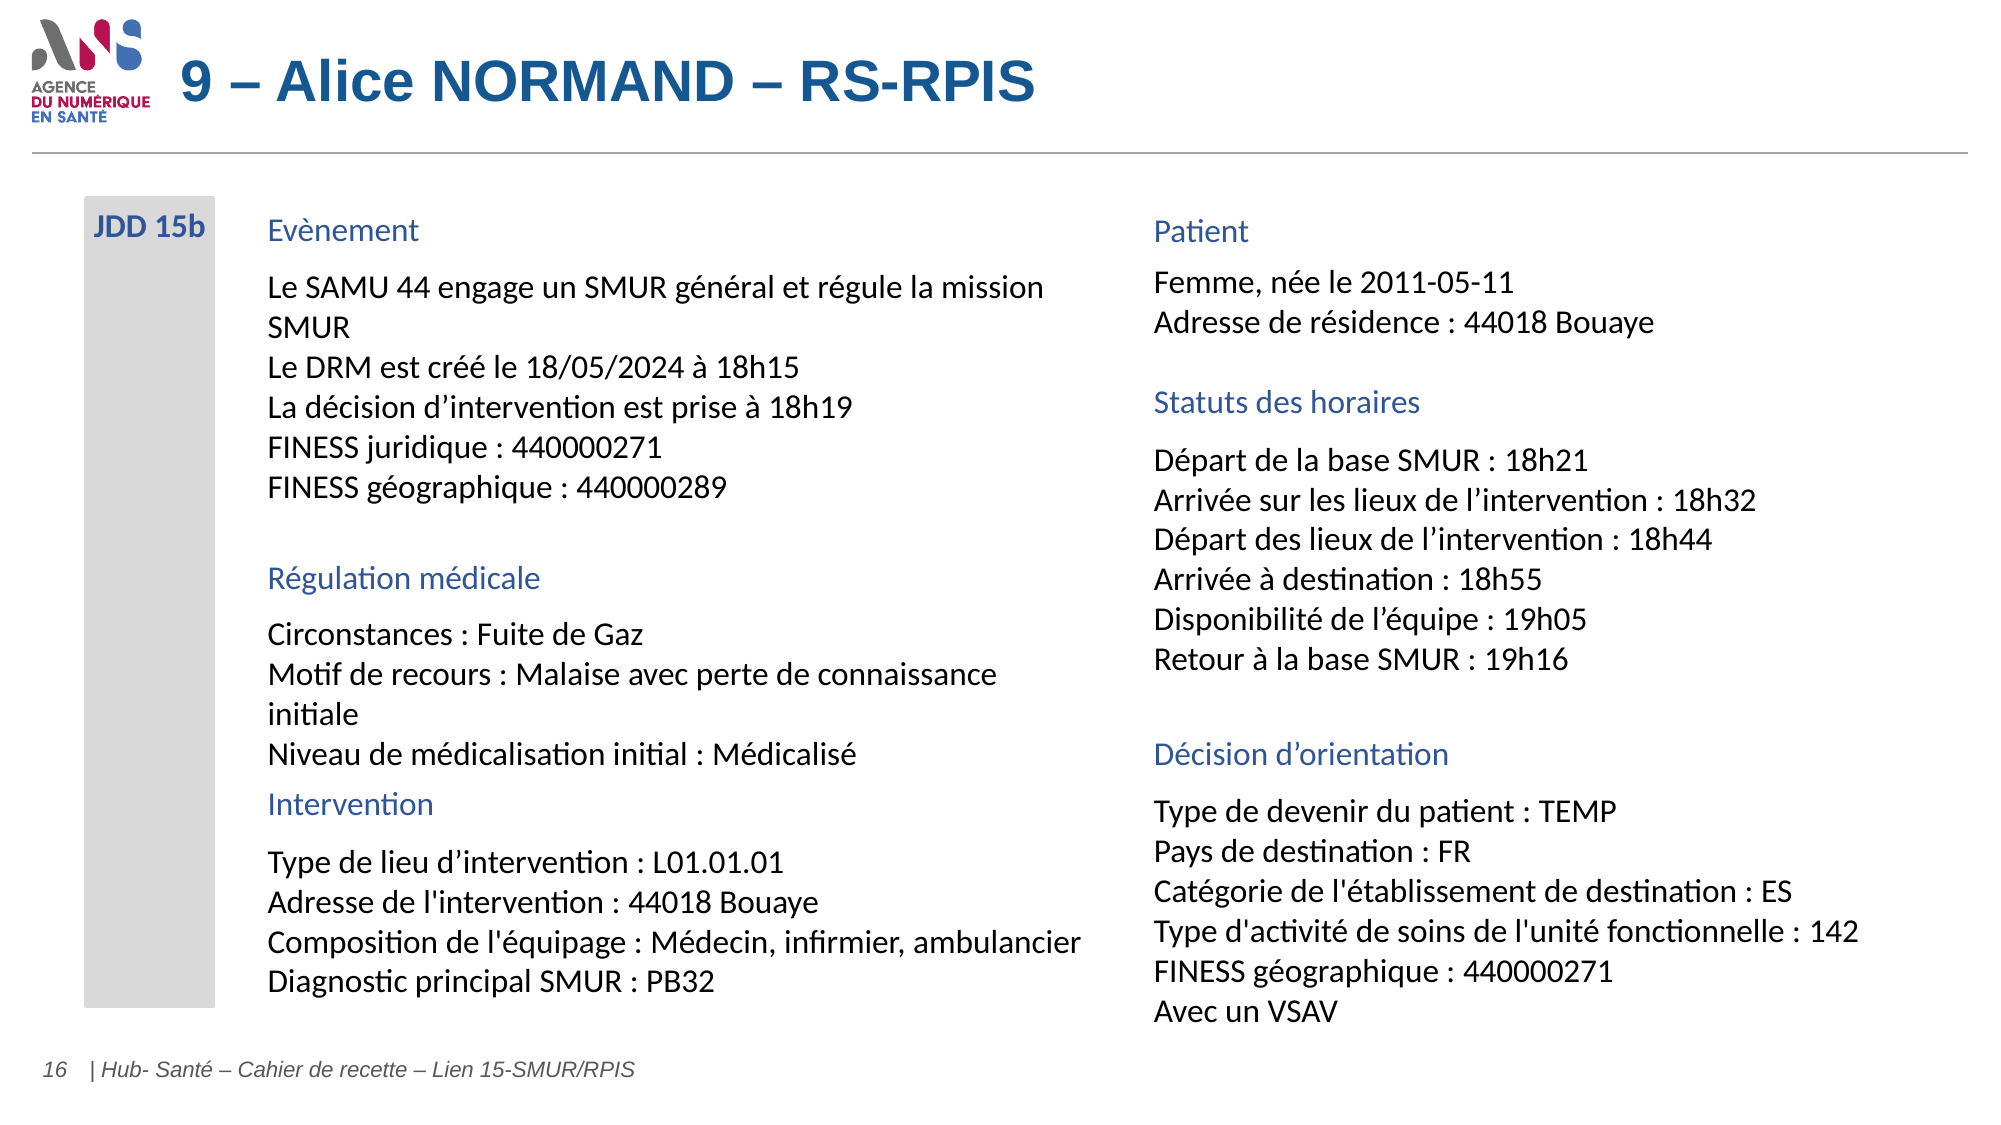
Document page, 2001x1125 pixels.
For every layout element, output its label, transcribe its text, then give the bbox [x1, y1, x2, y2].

text_box Patient [1139, 201, 1970, 257]
text_box Circonstances : Fuite de Gaz Motif de recours : Malaise avec perte de connaissance initiale Niveau de médicalisation initial : Médicalisé [252, 604, 1100, 775]
text_box Statuts des horaires [1139, 372, 1970, 428]
text_box Régulation médicale [252, 548, 1139, 604]
text_box Type de devenir du patient : TEMP Pays de destination : FR Catégorie de l'établissement de destination : ES Type d'activité de soins de l'unité fonctionnelle : 142 FINESS géographique : 440000271 Avec un VSAV [1139, 782, 1986, 1037]
picture [31, 19, 150, 123]
text_box Femme, née le 2011-05-11 Adresse de résidence : 44018 Bouaye [1139, 257, 1842, 348]
title 9 – Alice NORMAND – RS-RPIS [180, 19, 1945, 138]
text_box Intervention [252, 775, 1254, 830]
footer | Hub- Santé – Cahier de recette – Lien 15-SMUR/RPIS [89, 1038, 1605, 1099]
text_box Evènement [252, 200, 1254, 256]
text_box Départ de la base SMUR : 18h21 Arrivée sur les lieux de l’intervention : 18h32 Départ des lieux de l’intervention : 18h44 Arrivée à destination : 18h55 Disponibilité de l’équipe : 19h05 Retour à la base SMUR : 19h16 [1139, 430, 1842, 685]
text_box Décision d’orientation [1139, 724, 1970, 780]
text_box Le SAMU 44 engage un SMUR général et régule la mission SMUR Le DRM est créé le 18/05/2024 à 18h15 La décision d’intervention est prise à 18h19 FINESS juridique : 440000271 FINESS géographique : 440000289 [252, 258, 1100, 513]
text_box JDD 15b [84, 196, 215, 1008]
slide_number 16 [23, 1038, 87, 1099]
text_box Type de lieu d’intervention : L01.01.01 Adresse de l'intervention : 44018 Bouaye Composition de l'équipage : Médecin, infirmier, ambulancier Diagnostic principal SMUR : PB32 [252, 832, 1100, 1007]
